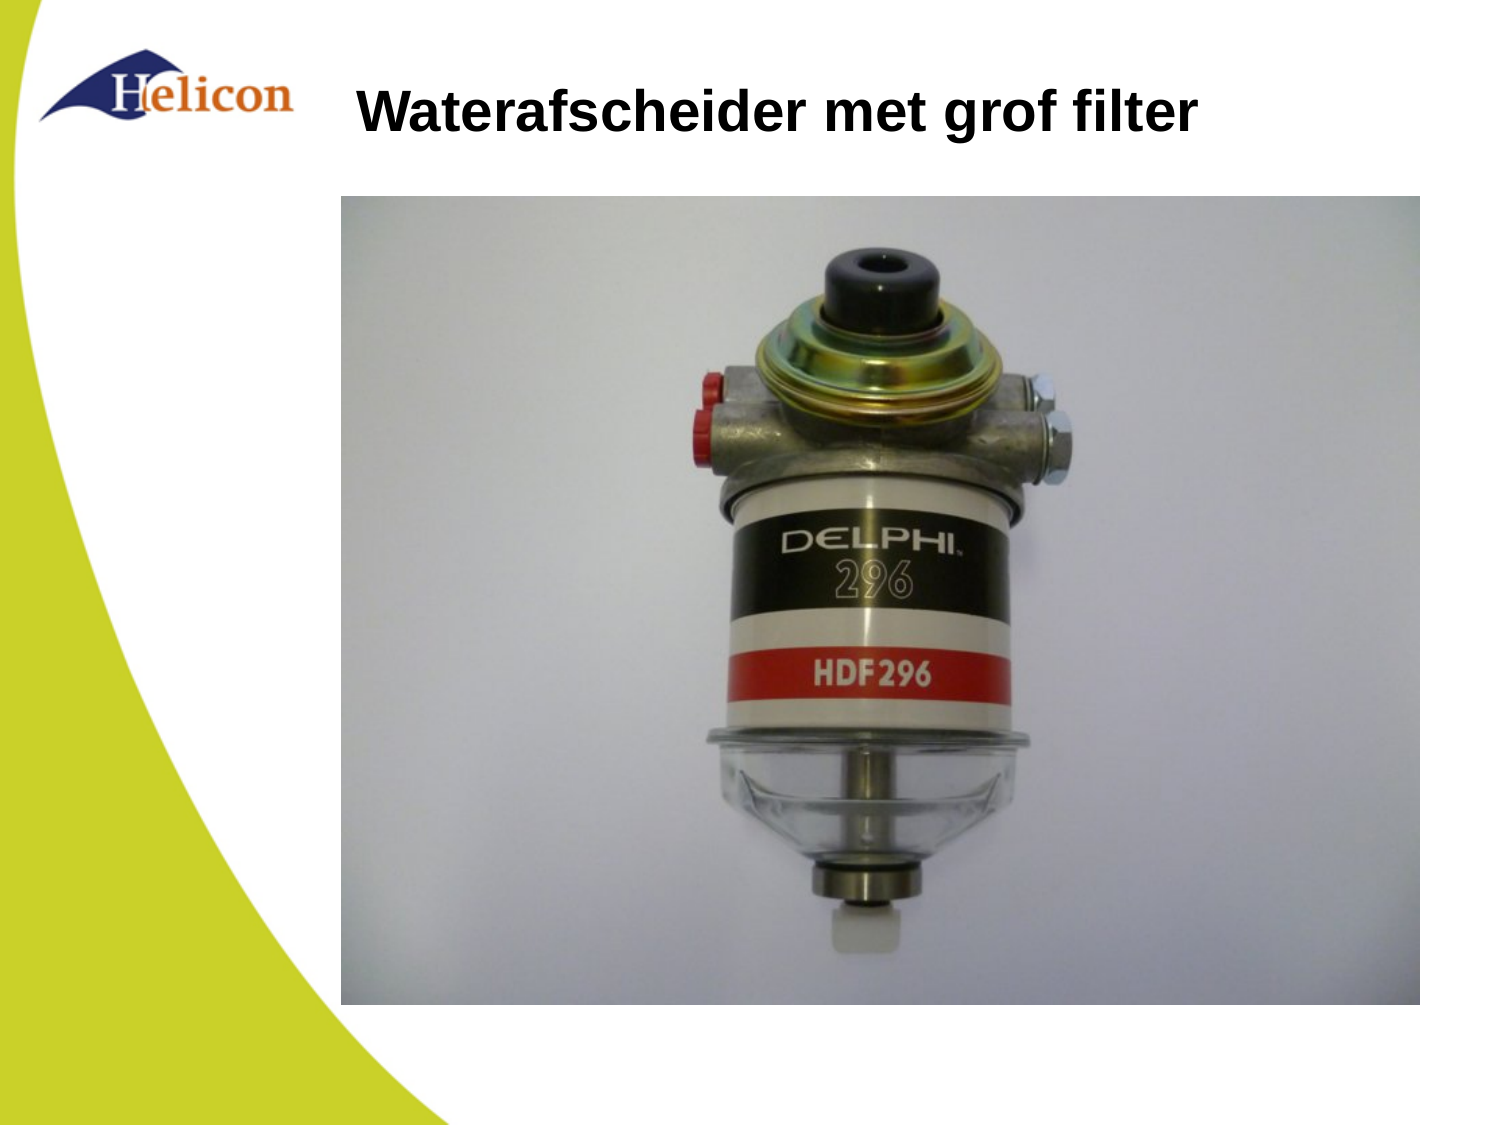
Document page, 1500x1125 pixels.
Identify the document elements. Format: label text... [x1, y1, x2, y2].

title Waterafscheider met grof filter [324, 54, 1415, 161]
picture [0, 0, 1500, 1125]
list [341, 196, 1420, 1006]
